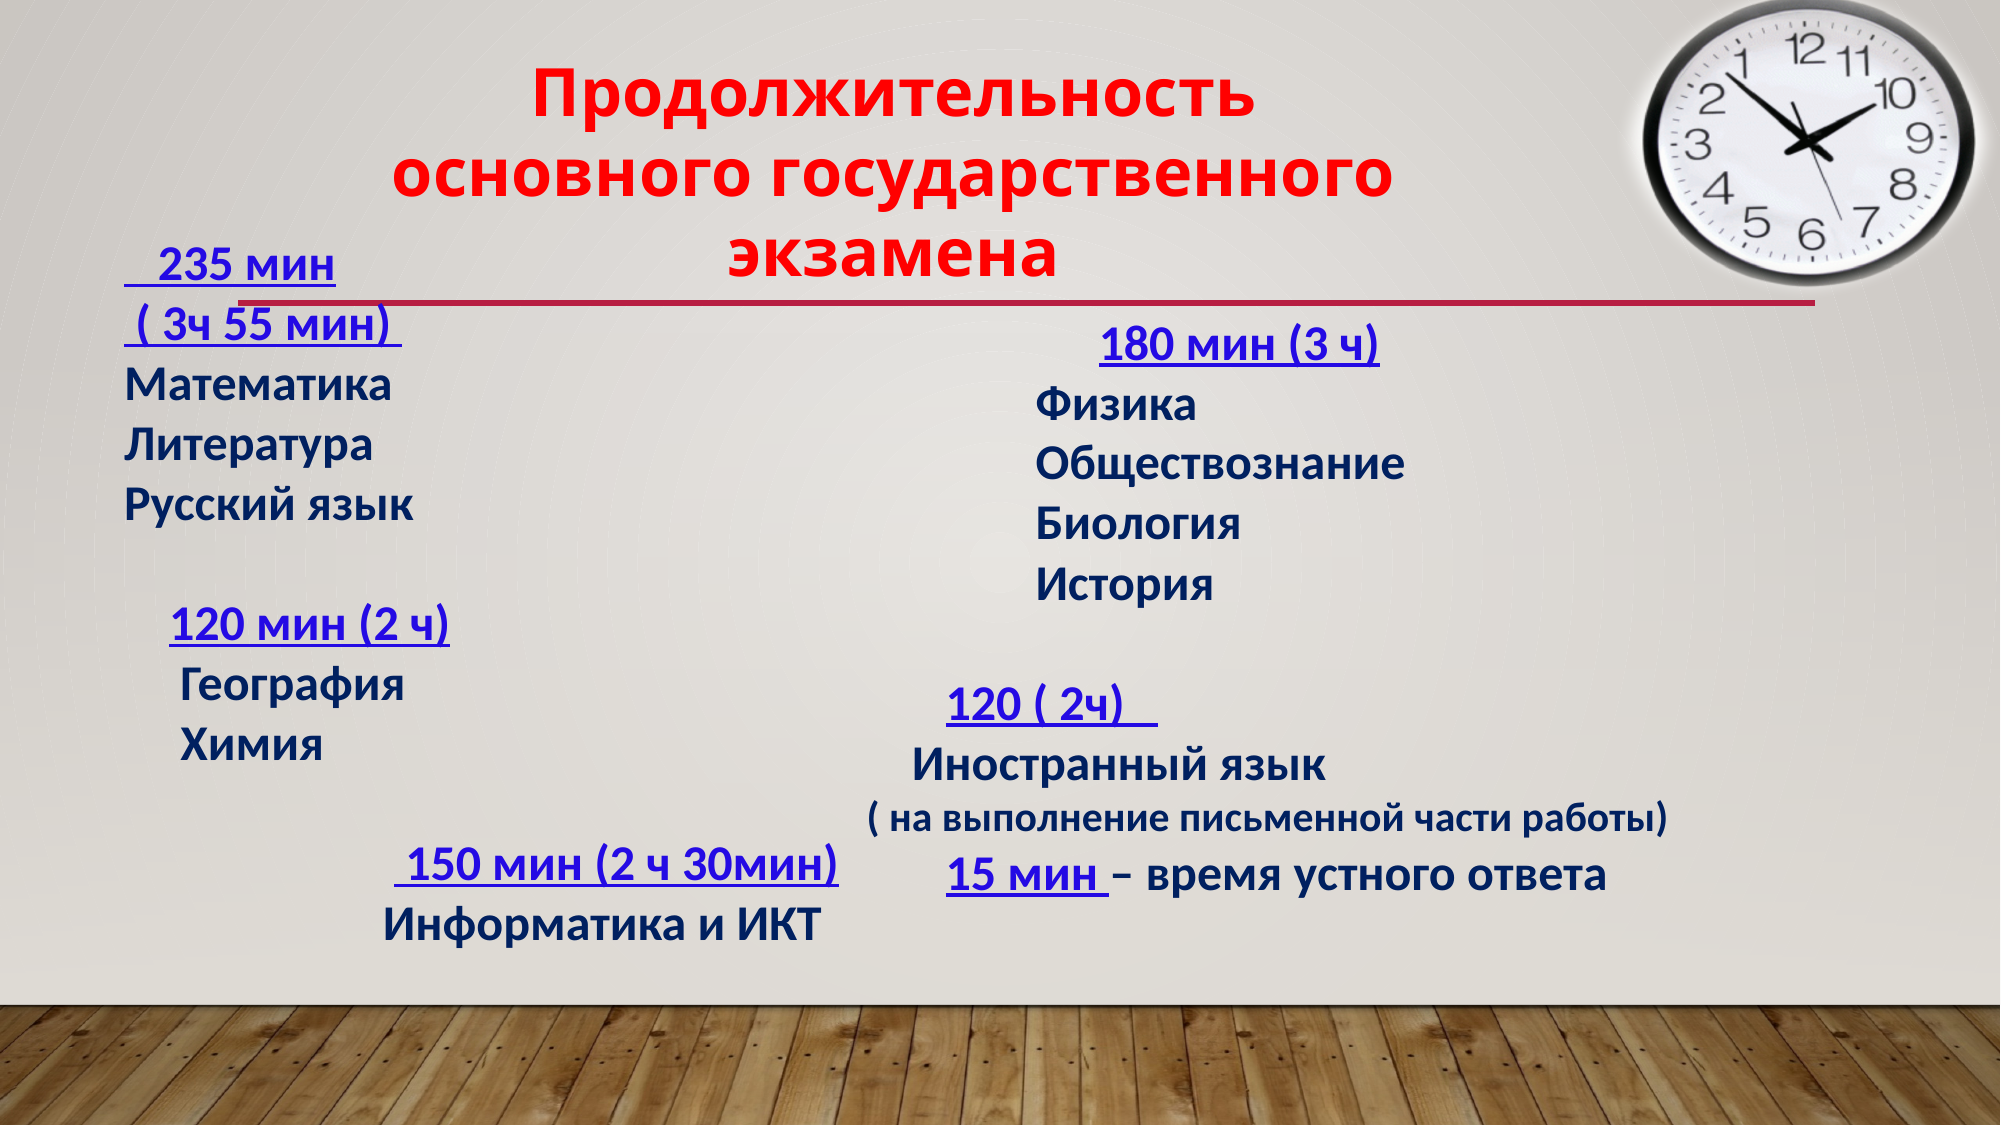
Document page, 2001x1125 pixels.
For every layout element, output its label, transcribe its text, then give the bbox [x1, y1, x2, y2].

text_box Продолжительность основного государственного экзамена [362, 42, 1426, 222]
picture [0, 1005, 2000, 1125]
text_box 235 мин ( 3ч 55 мин) Математика Литература Русский язык 120 мин (2 ч) География Химия 150 мин (2 ч 30мин) Информатика и ИКТ [109, 222, 1890, 958]
text_box [291, 30, 1449, 137]
text_box 180 мин (3 ч) Физика Обществознание Биология История 120 ( 2ч) Иностранный язык ( на выполнение письменной части работы) 15 мин – время устного ответа [728, 302, 1750, 908]
picture [1611, 0, 2000, 303]
